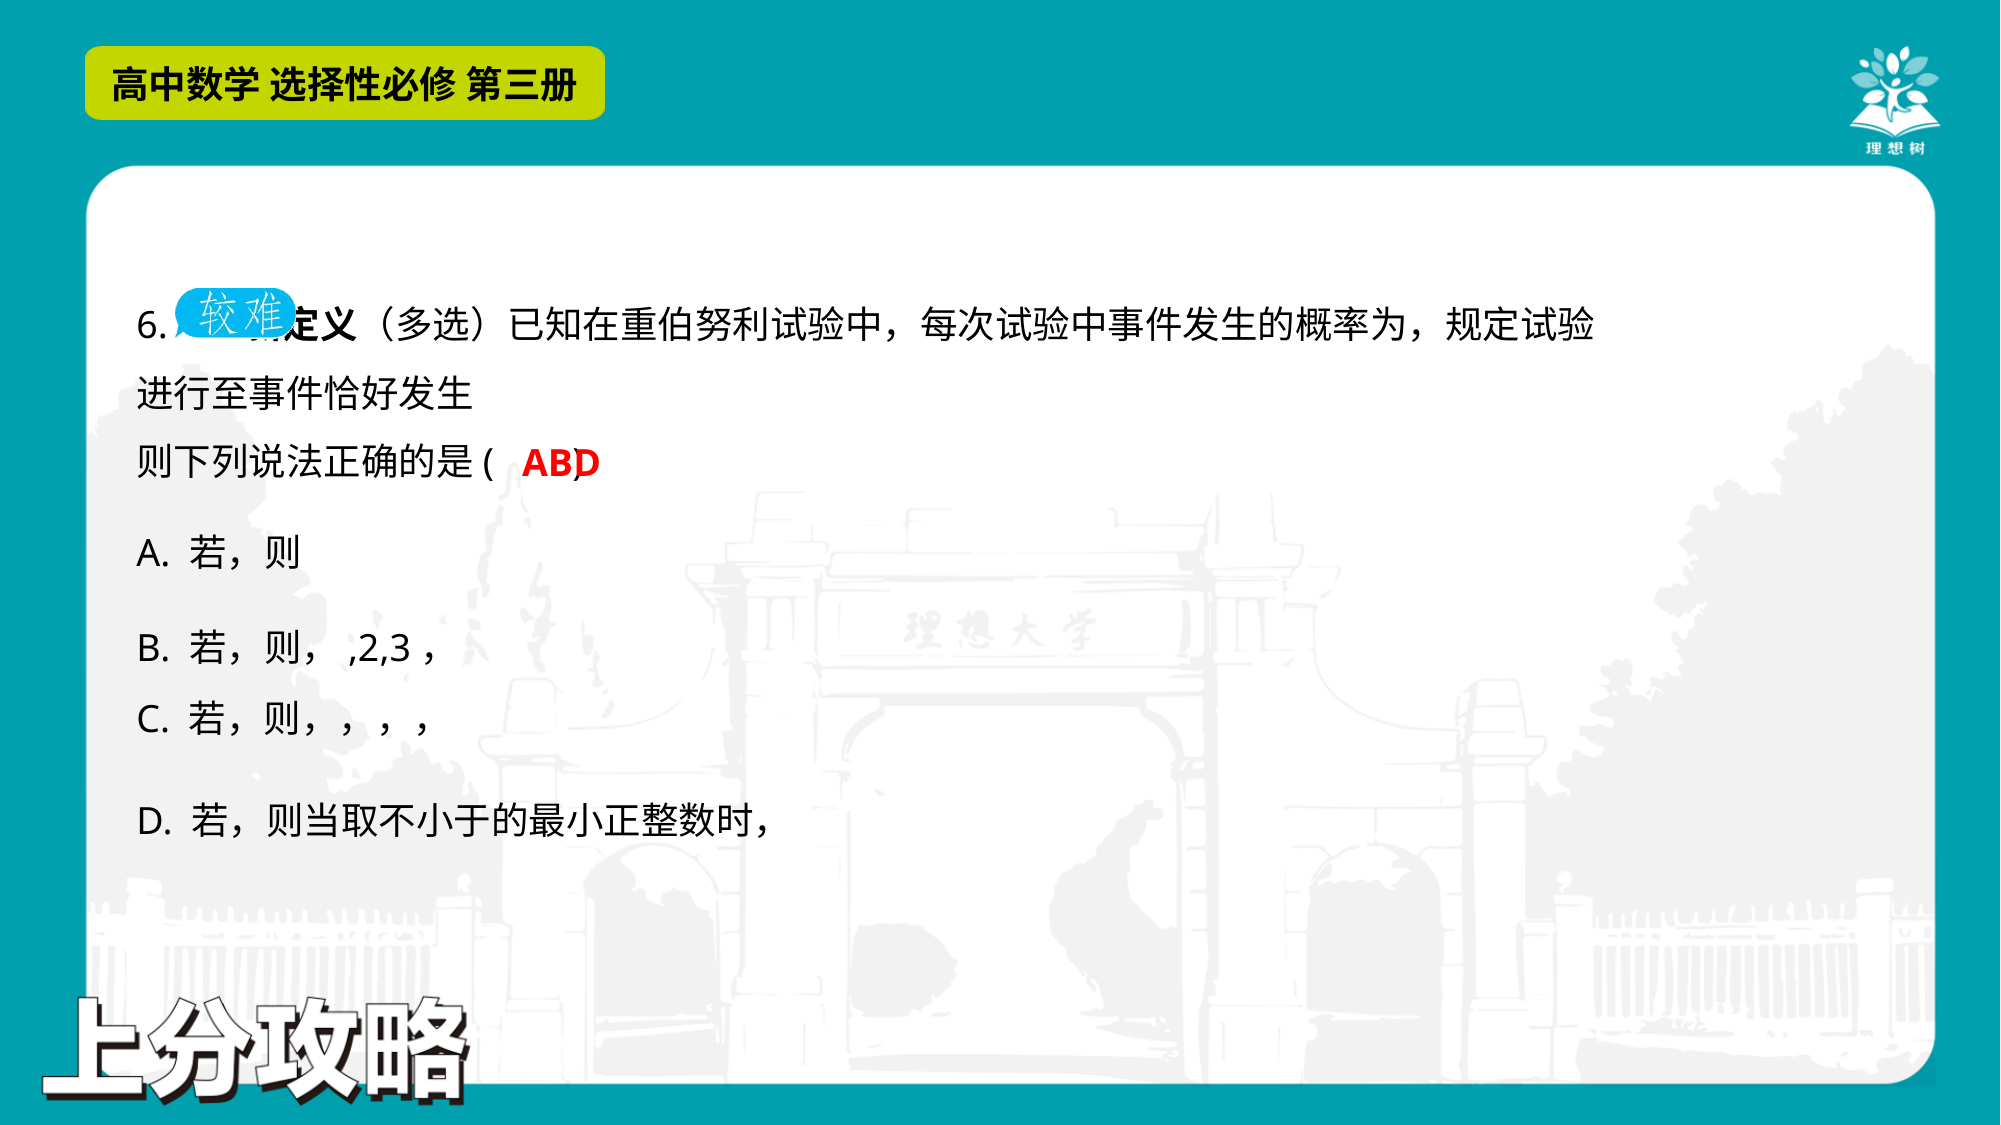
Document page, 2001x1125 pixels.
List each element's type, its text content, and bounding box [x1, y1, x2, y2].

text_box ABD [507, 419, 616, 478]
picture [0, 0, 2000, 1125]
